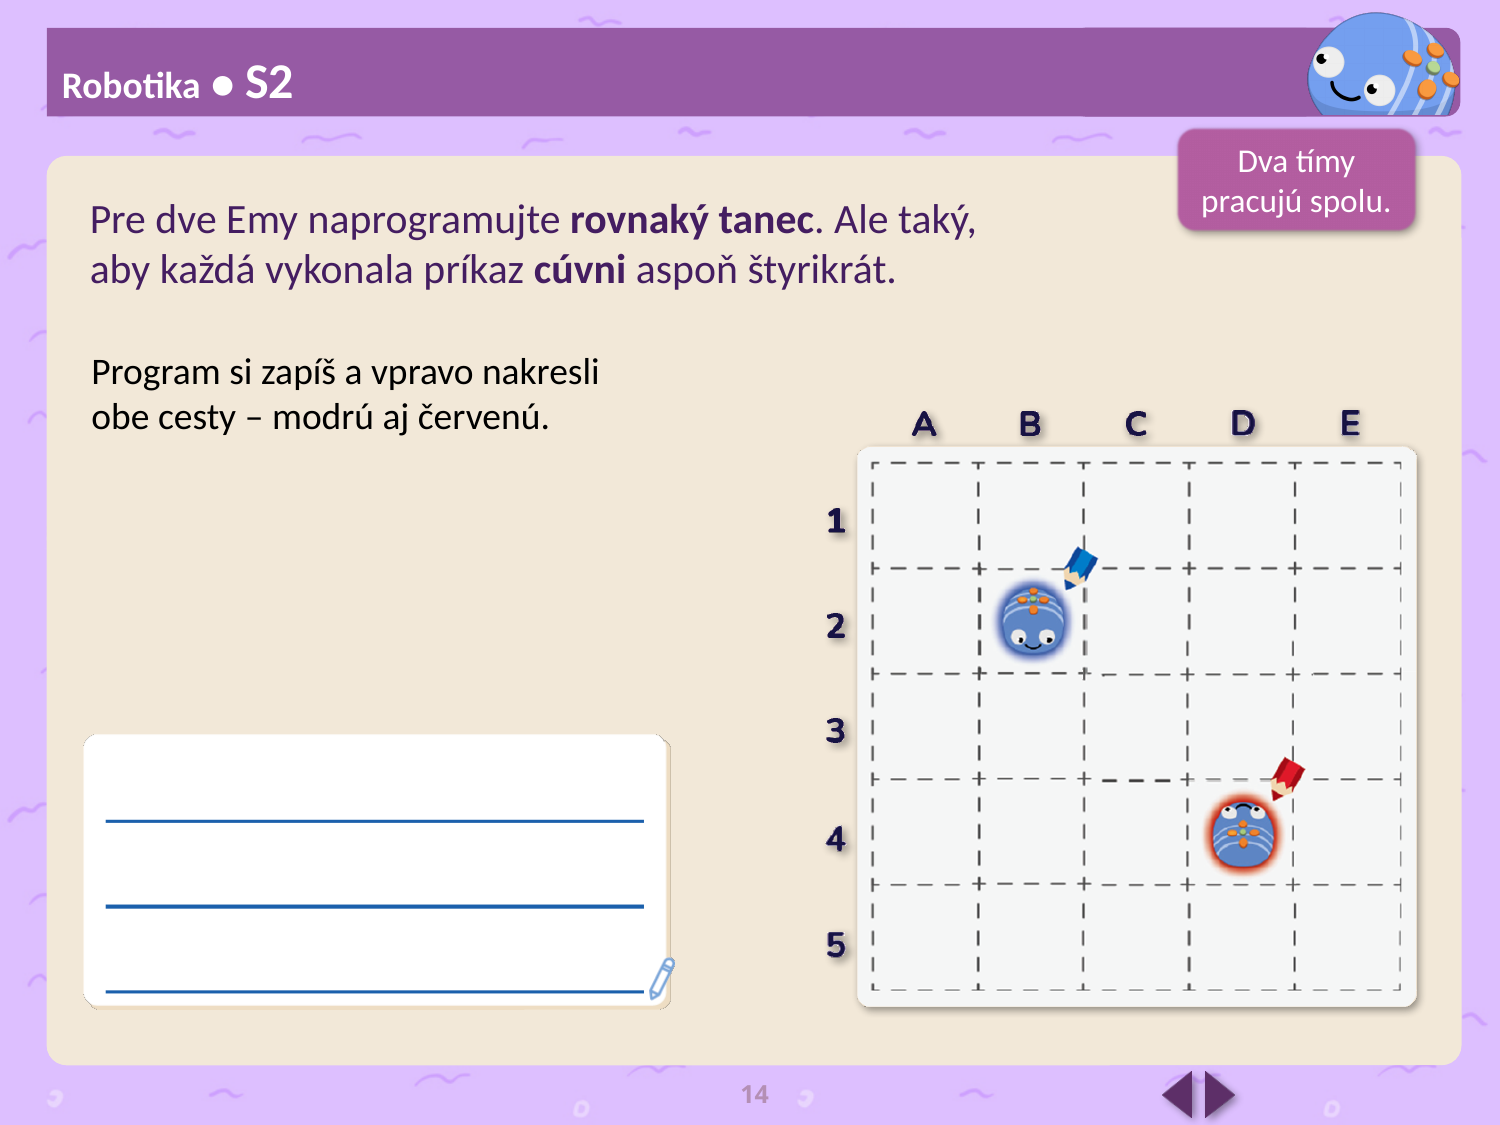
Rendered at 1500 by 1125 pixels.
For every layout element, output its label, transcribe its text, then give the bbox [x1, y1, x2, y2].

text_box Pre dve Emy naprogramujte rovnaký tanec. Ale taký, aby každá vykonala príkaz cúvni aspoň štyrikrát. [74, 184, 1004, 299]
picture [83, 734, 675, 1011]
text_box [45, 154, 1463, 1067]
picture [825, 410, 1417, 1007]
text_box Program si zapíš a vpravo nakresli obe cesty – modrú aj červenú. [76, 339, 769, 445]
title Robotika ● S2 [46, 27, 1307, 117]
text_box Dva tímy pracujú spolu. [1178, 128, 1415, 231]
slide_number 14 [718, 1067, 792, 1125]
picture [0, 0, 1500, 1125]
